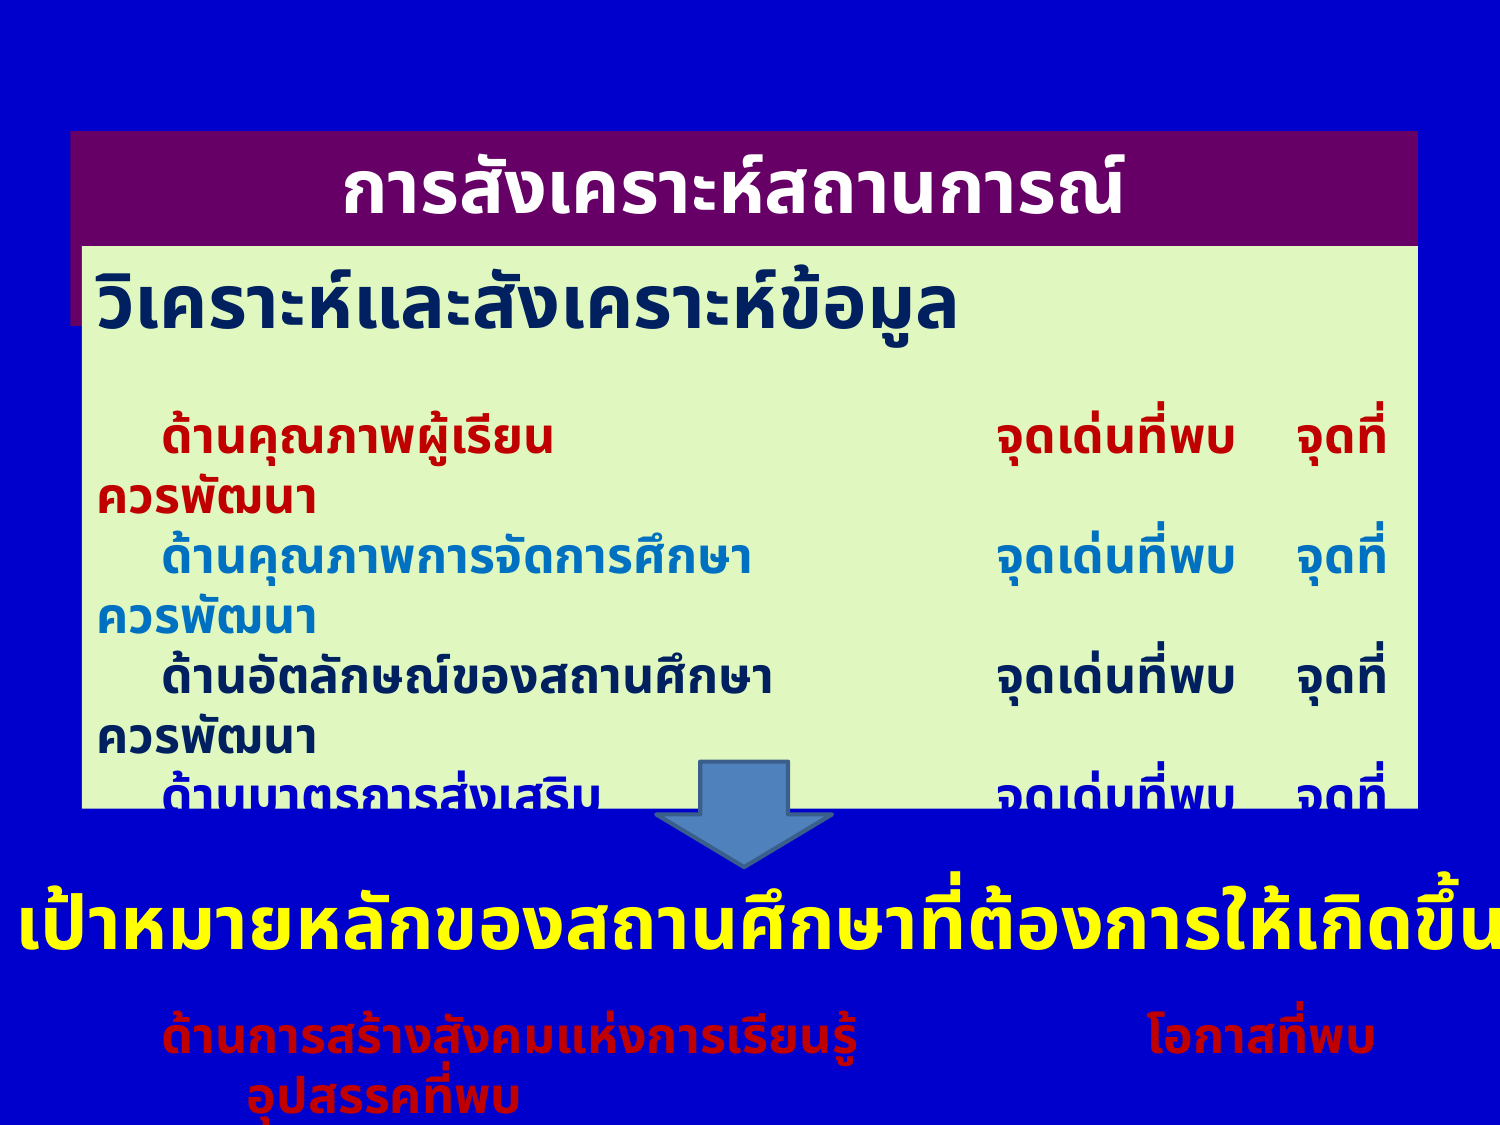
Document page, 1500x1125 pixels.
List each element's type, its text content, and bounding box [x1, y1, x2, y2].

text_box วิเคราะห์และสังเคราะห์ข้อมูล ด้านคุณภาพผู้เรียน จุดเด่นที่พบ จุดที่ควรพัฒนา ด้านคุณภาพการจัดการศึกษา จุดเด่นที่พบ จุดที่ควรพัฒนา ด้านอัตลักษณ์ของสถานศึกษา จุดเด่นที่พบ จุดที่ควรพัฒนา ด้านมาตรการส่งเสริม จุดเด่นที่พบ จุดที่ควรพัฒนา ควบคู่กับโอกาส และอุปสรรคที่เกิดขึ้น ด้านการสร้างสังคมแห่งการเรียนรู้ โอกาสที่พบ อุปสรรคที่พบ [81, 246, 1418, 809]
text_box การสังเคราะห์สถานการณ์ [70, 131, 1418, 326]
text_box เป้าหมายหลักของสถานศึกษาที่ต้องการให้เกิดขึ้น [0, 867, 1500, 972]
text_box [654, 759, 835, 869]
